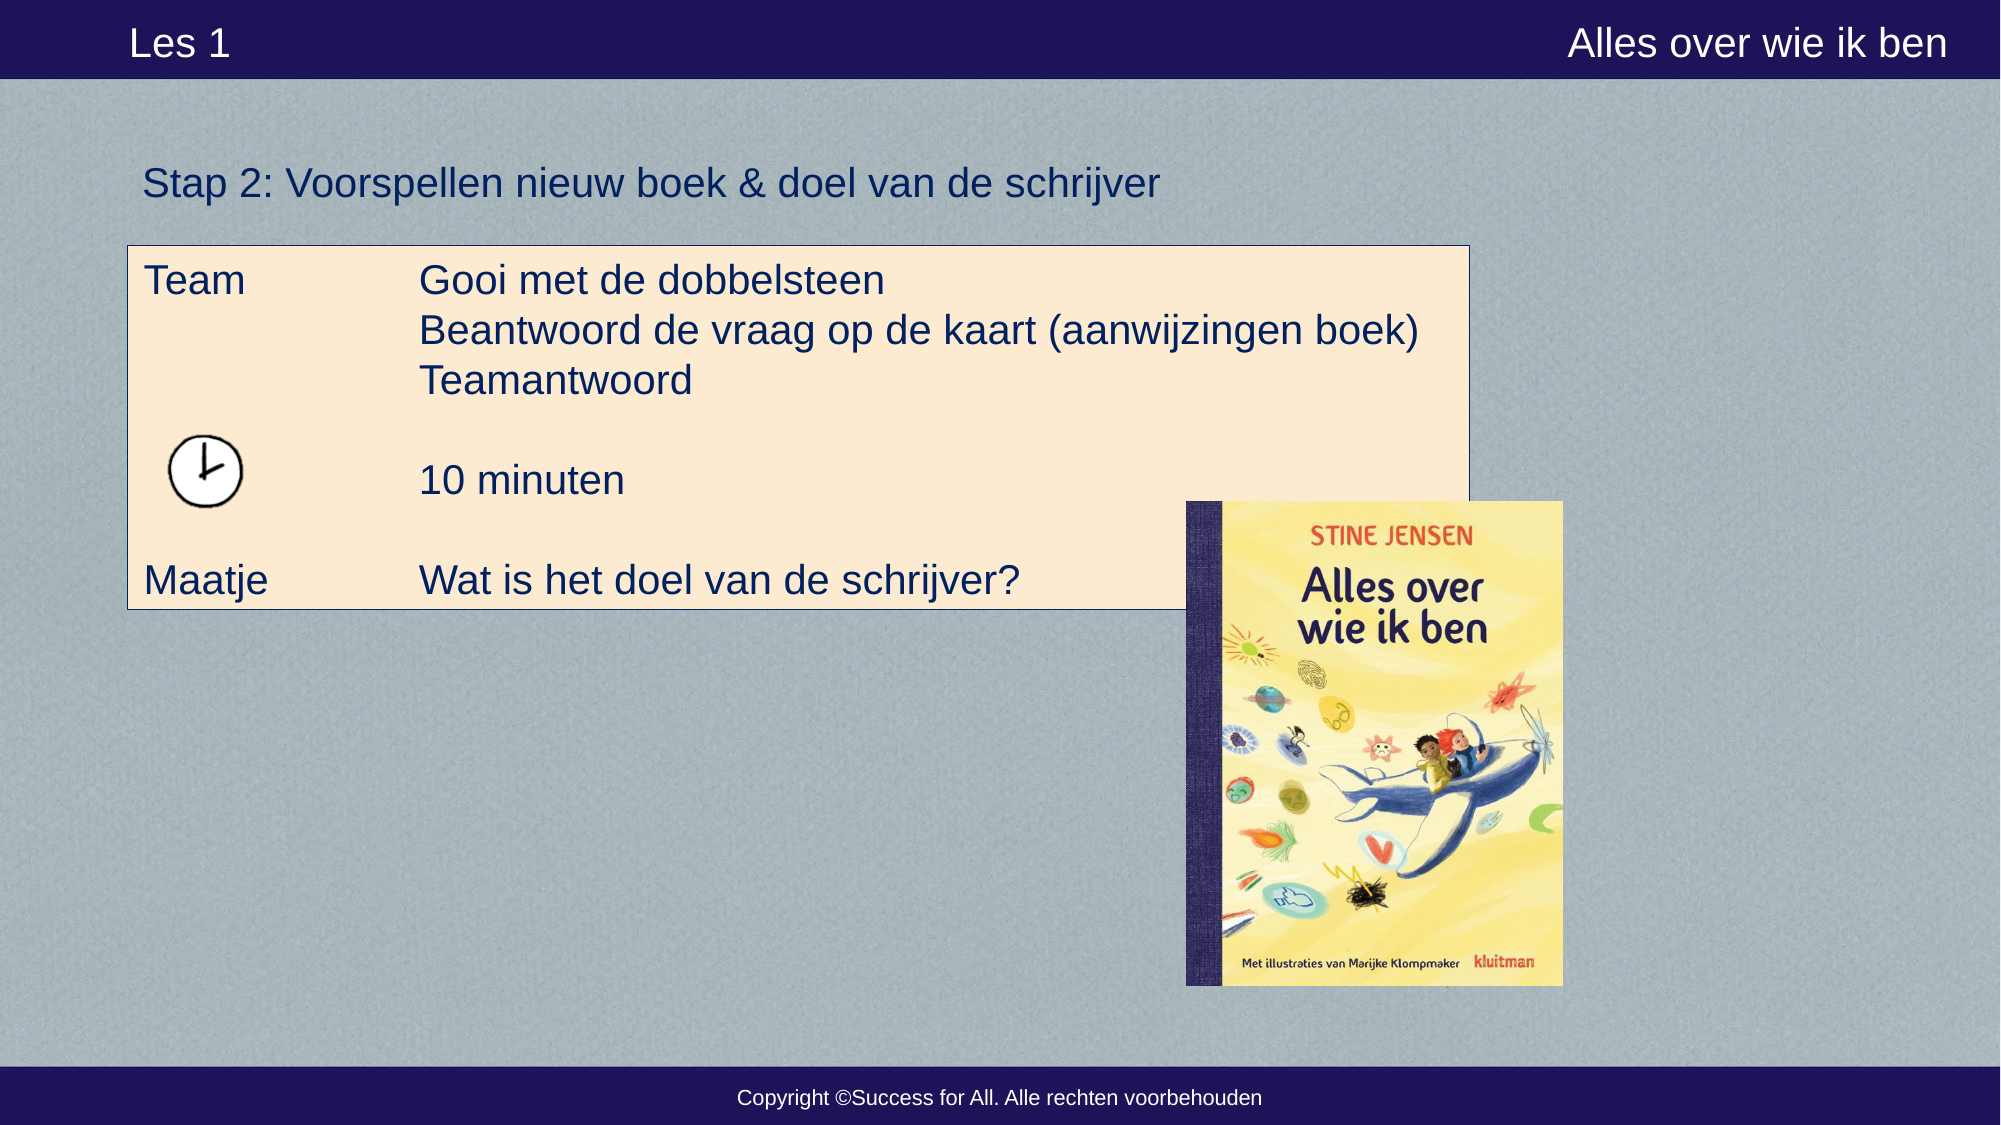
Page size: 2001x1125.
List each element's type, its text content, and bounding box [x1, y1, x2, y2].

text_box Copyright ©Success for All. Alle rechten voorbehouden [0, 1076, 2000, 1125]
text_box Stap 2: Voorspellen nieuw boek & doel van de schrijver [127, 148, 1648, 214]
text_box Les 1 [114, 8, 354, 73]
text_box Team Gooi met de dobbelsteen Beantwoord de vraag op de kaart (aanwijzingen boek) Teamantwoord 10 minuten Maatje Wat is het doel van de schrijver? [127, 245, 1470, 610]
text_box Alles over wie ik ben [786, 8, 1963, 123]
picture [0, 0, 2001, 1125]
